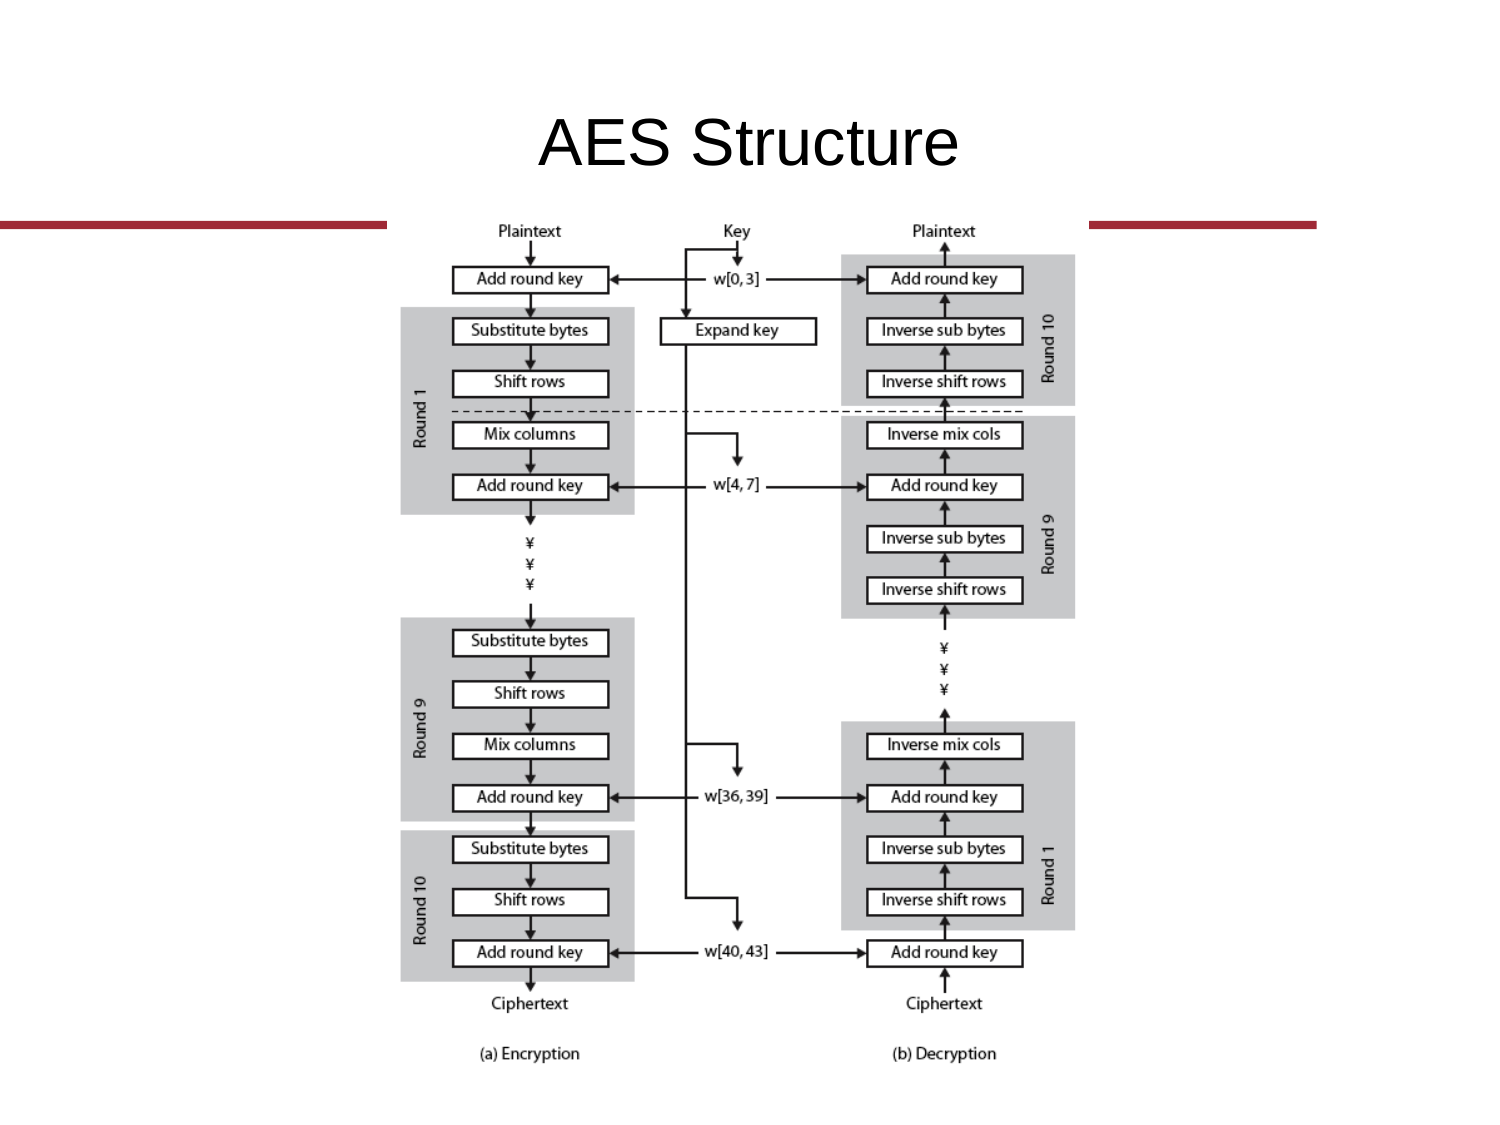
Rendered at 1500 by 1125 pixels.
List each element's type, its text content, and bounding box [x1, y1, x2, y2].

picture [387, 212, 1090, 1077]
text_box AES Structure [74, 45, 1425, 233]
